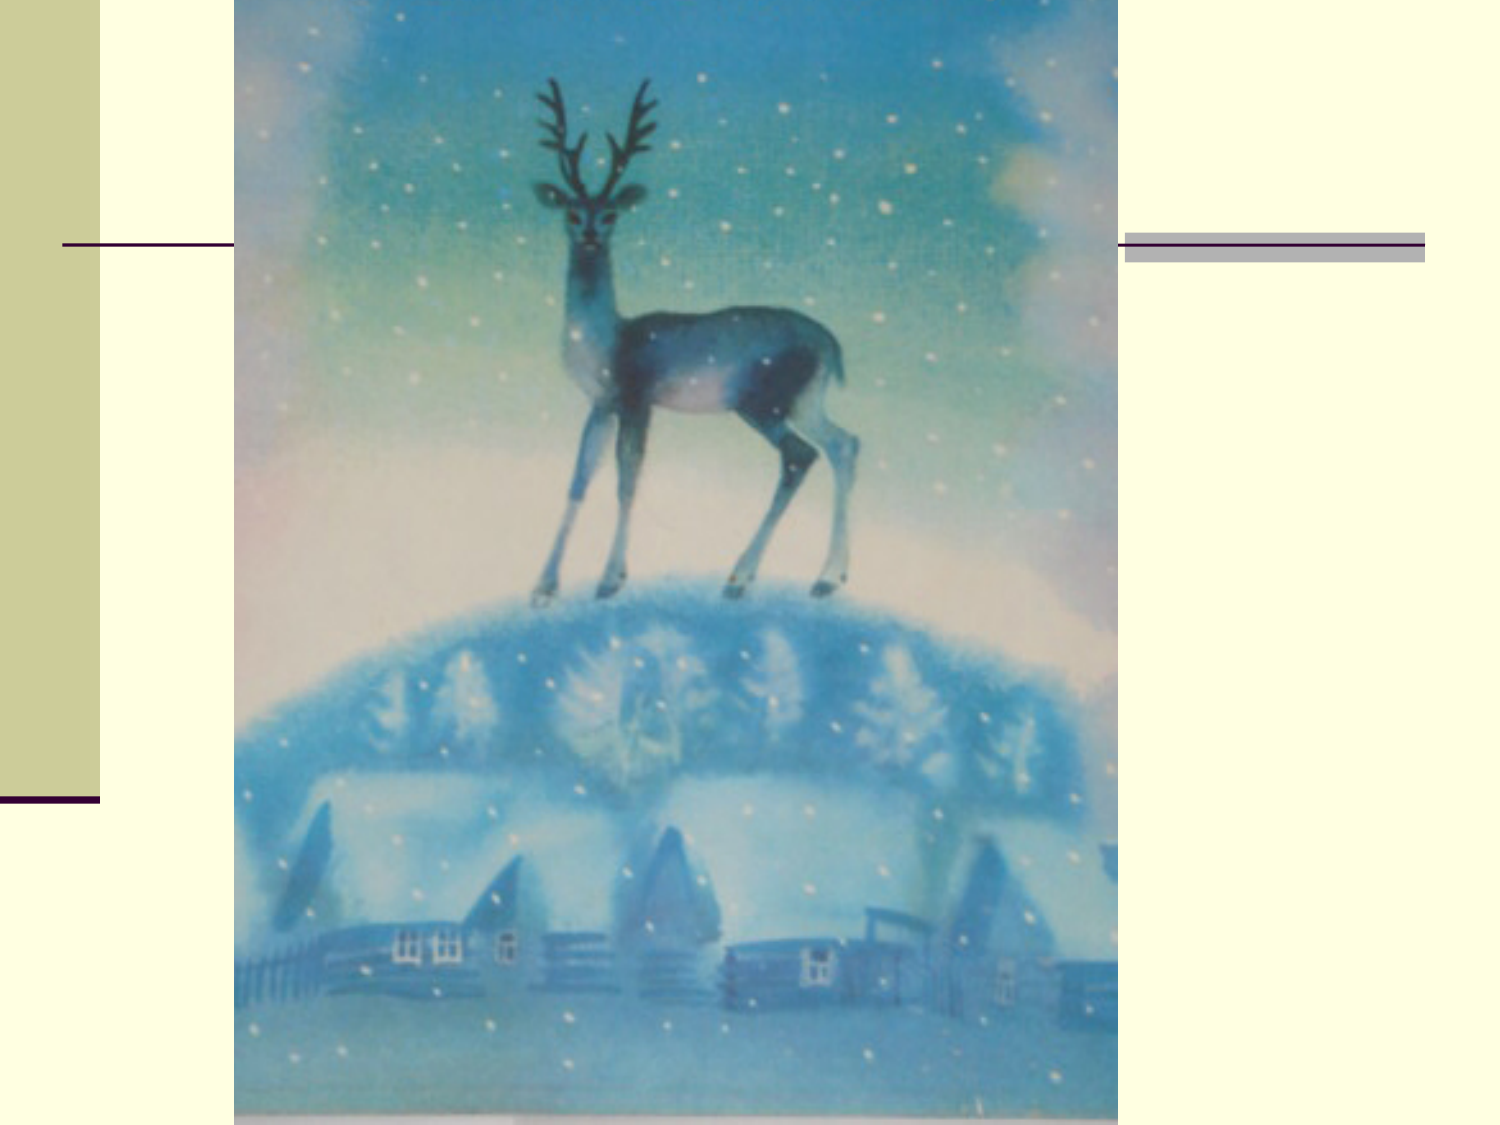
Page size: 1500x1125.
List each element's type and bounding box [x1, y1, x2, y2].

picture [234, 0, 1118, 1125]
